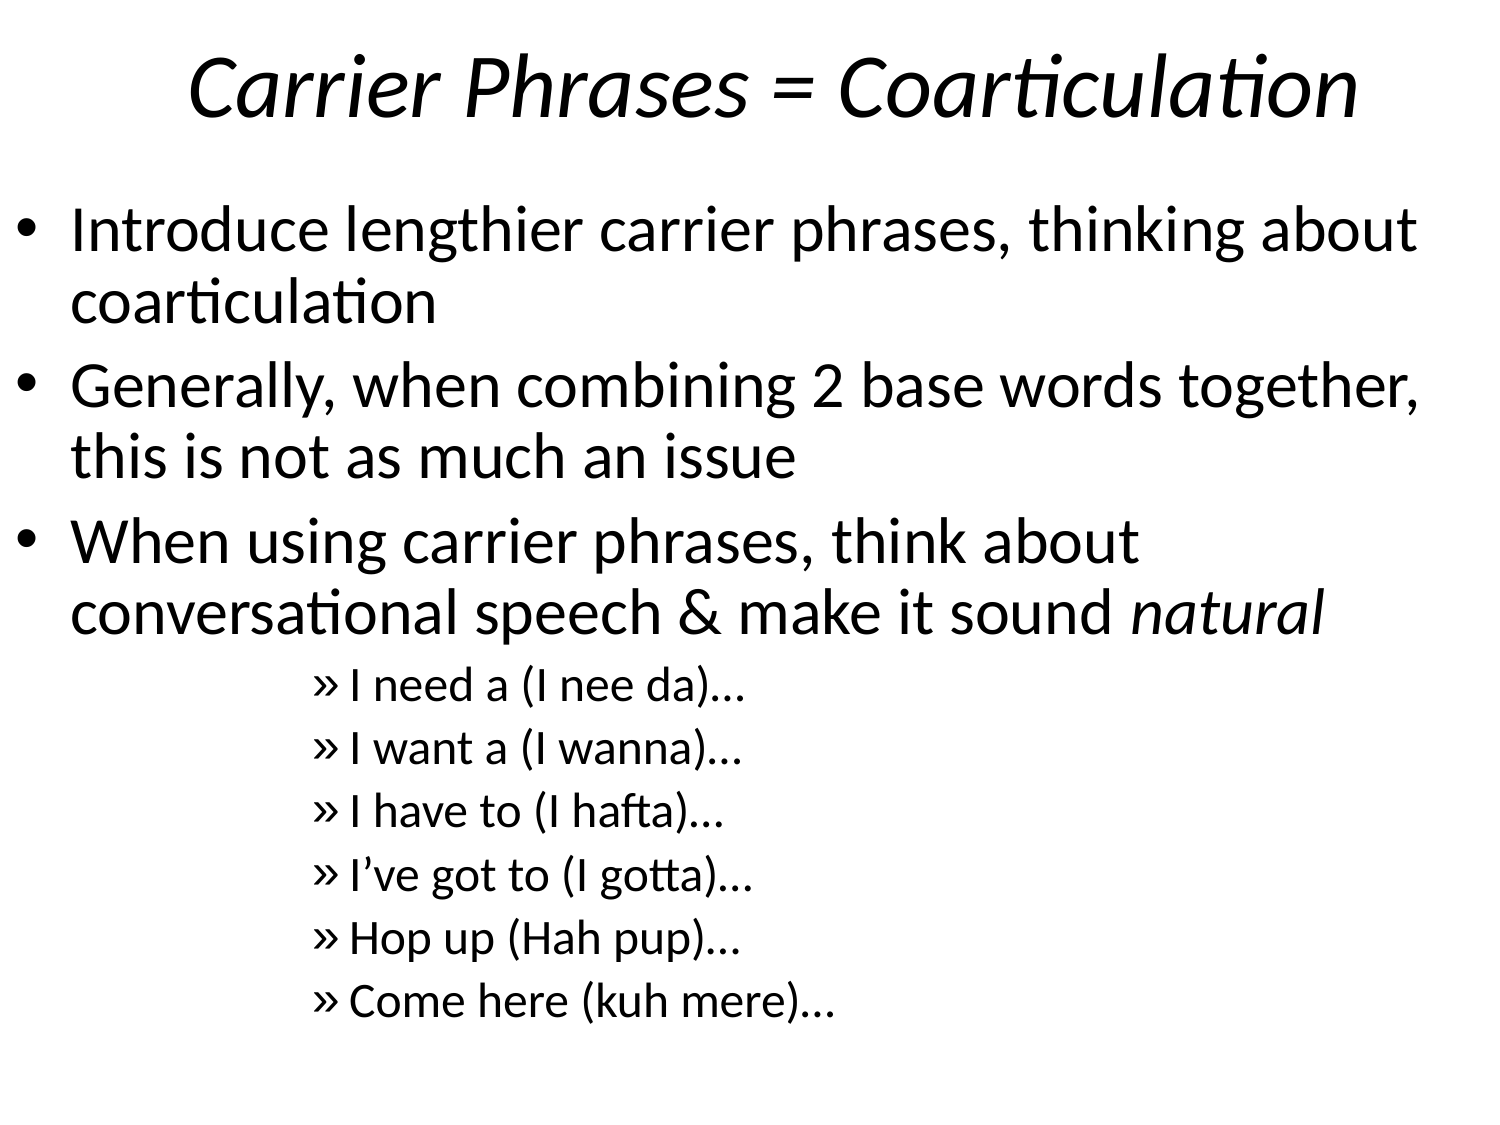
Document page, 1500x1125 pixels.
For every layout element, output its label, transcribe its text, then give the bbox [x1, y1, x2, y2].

title Carrier Phrases = Coarticulation [50, 0, 1500, 163]
list Introduce lengthier carrier phrases, thinking about coarticulation Generally, when combining 2 base words together, this is not as much an issue When using carrier phrases, think about conversational speech & make it sound natural I need a (I nee da)… I want a (I wanna)… I have to (I hafta)… I’ve got to (I gotta)… Hop up (Hah pup)… Come here (kuh mere)… [0, 187, 1500, 1038]
